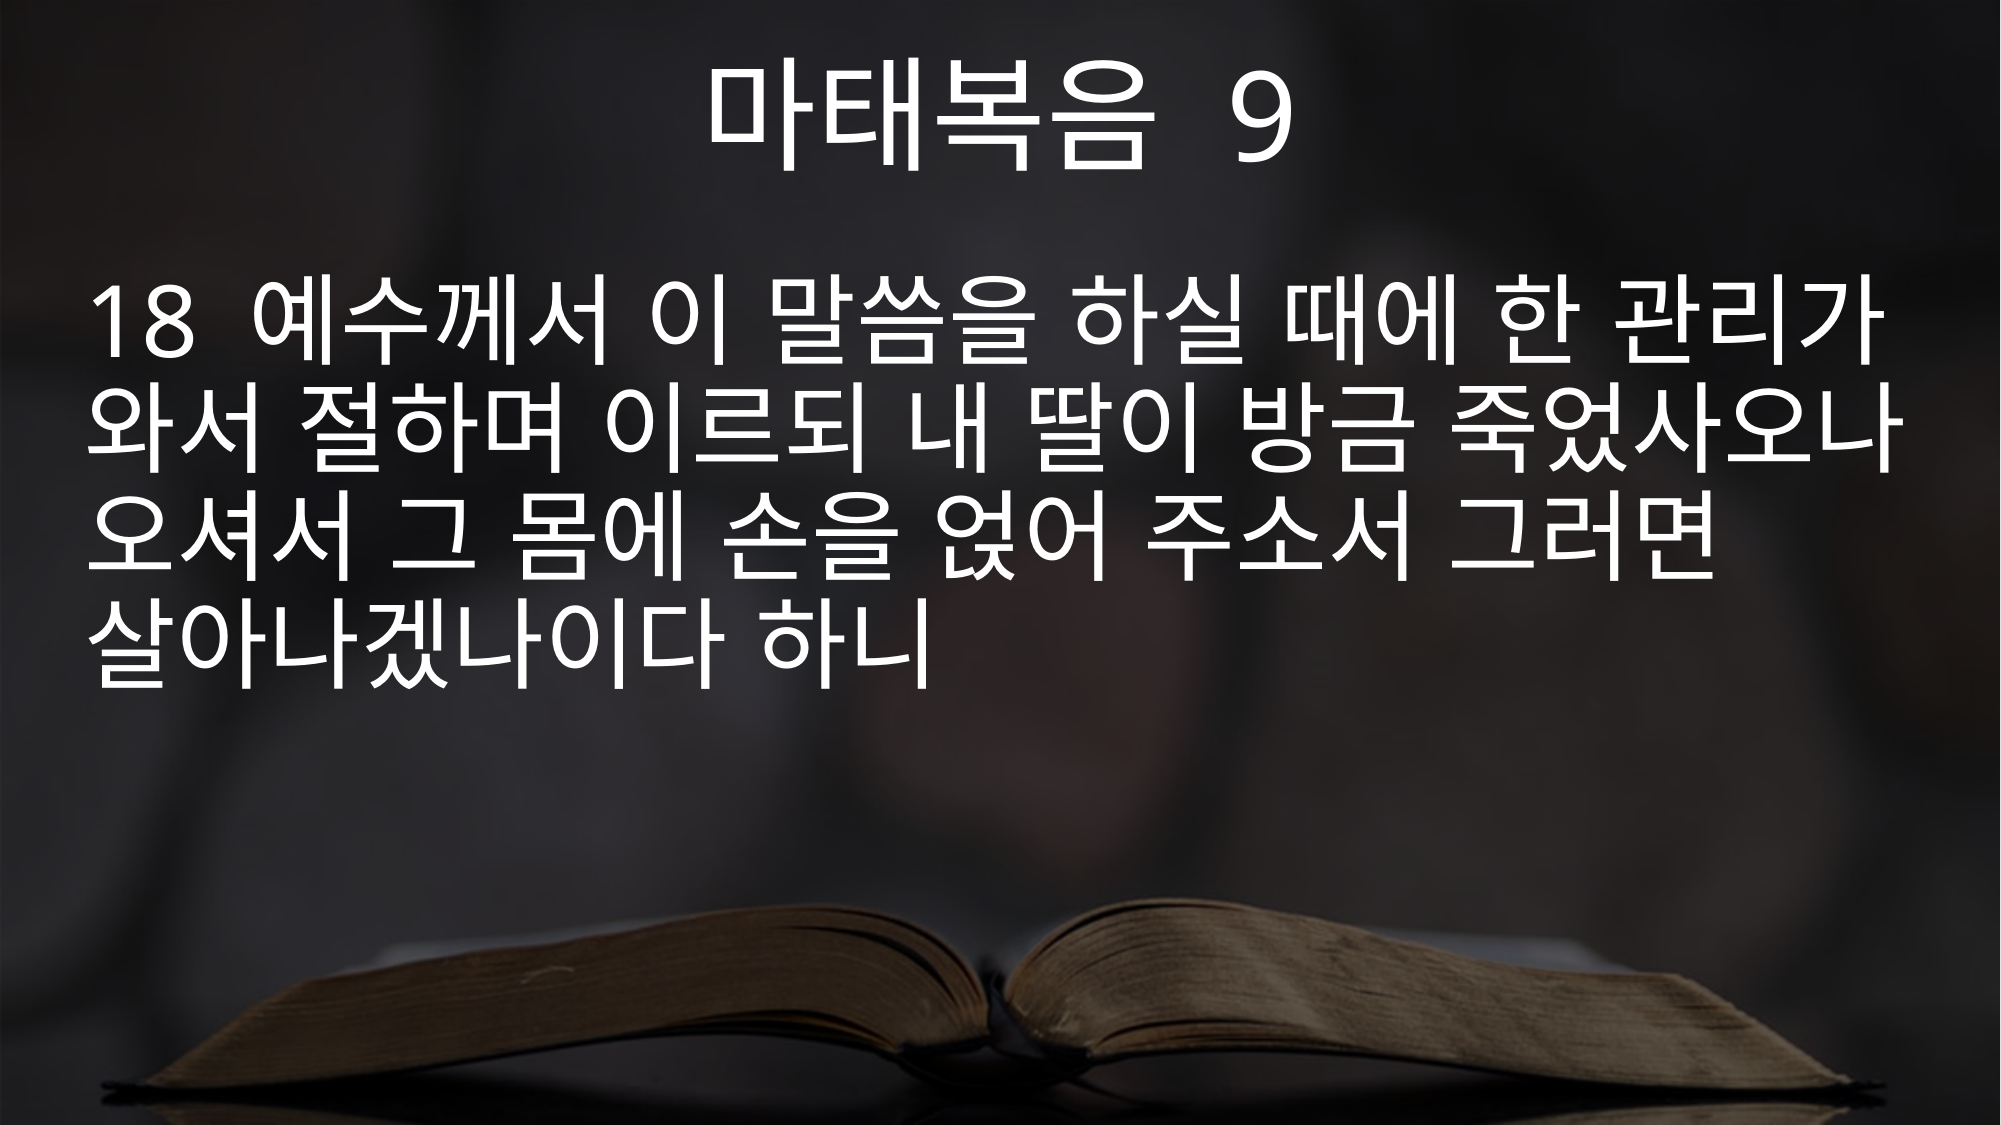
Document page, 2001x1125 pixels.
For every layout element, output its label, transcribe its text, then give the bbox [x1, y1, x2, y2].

picture [0, 0, 2001, 1125]
list 18 예수께서 이 말씀을 하실 때에 한 관리가 와서 절하며 이르되 내 딸이 방금 죽었사오나 오셔서 그 몸에 손을 얹어 주소서 그러면 살아나겠나이다 하니 [69, 263, 1953, 423]
footer 마태복음 9 [0, 32, 2000, 192]
